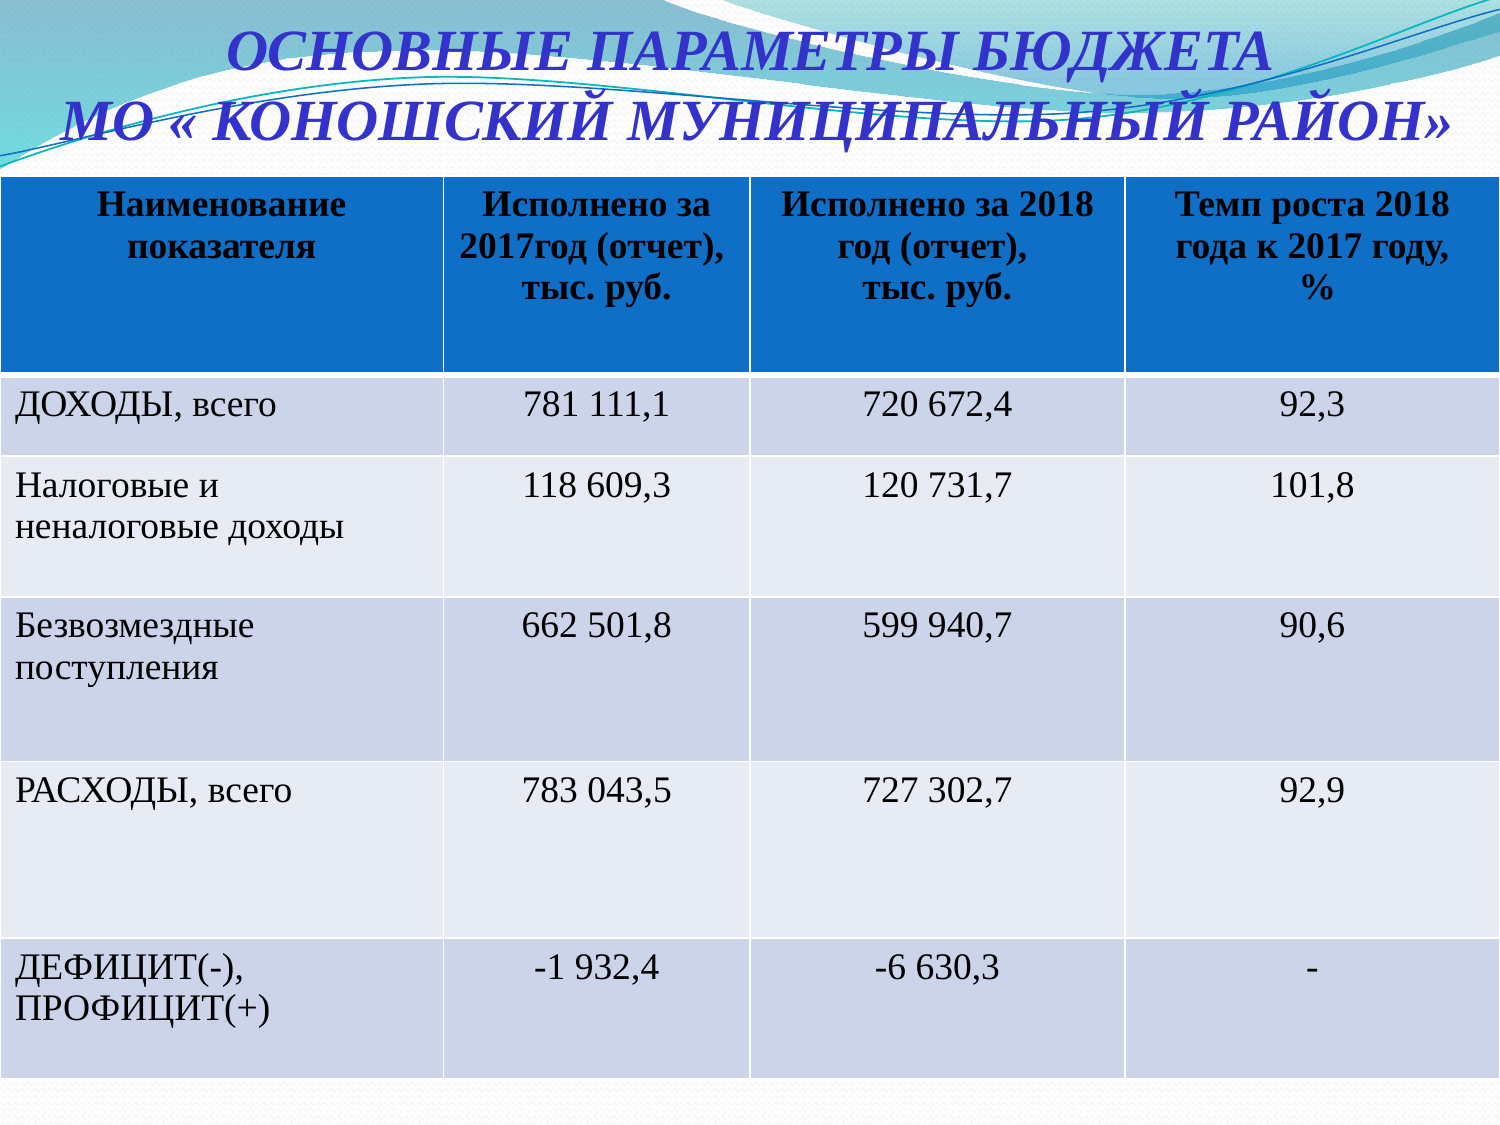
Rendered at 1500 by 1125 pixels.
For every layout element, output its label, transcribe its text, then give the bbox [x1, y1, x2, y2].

table_cell 662 501,8 [444, 598, 749, 761]
table_cell 120 731,7 [751, 457, 1124, 596]
table_cell ДЕФИЦИТ(-), ПРОФИЦИТ(+) [1, 939, 443, 1078]
table_cell 118 609,3 [444, 457, 749, 596]
table_cell 92,3 [1126, 378, 1499, 455]
table_cell Налоговые и неналоговые доходы [1, 457, 443, 596]
table_cell 101,8 [1126, 457, 1499, 596]
table_header Темп роста 2018 года к 2017 году, % [1126, 177, 1499, 372]
table_cell Безвозмездные поступления [1, 598, 443, 761]
table_cell 720 672,4 [751, 378, 1124, 455]
table_cell 781 111,1 [444, 378, 749, 455]
table_cell 90,6 [1126, 598, 1499, 761]
table_cell -1 932,4 [444, 939, 749, 1078]
table_cell 783 043,5 [444, 762, 749, 937]
table_cell 92,9 [1126, 762, 1499, 937]
table_cell - [1126, 939, 1499, 1078]
table_cell РАСХОДЫ, всего [1, 762, 443, 937]
table_header Исполнено за 2018 год (отчет), тыс. руб. [751, 177, 1124, 372]
table_cell 599 940,7 [751, 598, 1124, 761]
table_cell -6 630,3 [751, 939, 1124, 1078]
table_header Исполнено за 2017год (отчет), тыс. руб. [444, 177, 749, 372]
table_cell 727 302,7 [751, 762, 1124, 937]
table_header Наименование показателя [1, 177, 443, 372]
table_cell ДОХОДЫ, всего [1, 378, 443, 455]
title ОСНОВНЫЕ ПАРАМЕТРЫ БЮДЖЕТА МО « КОНОШСКИЙ МУНИЦИПАЛЬНЫЙ РАЙОН» [0, 24, 1500, 153]
